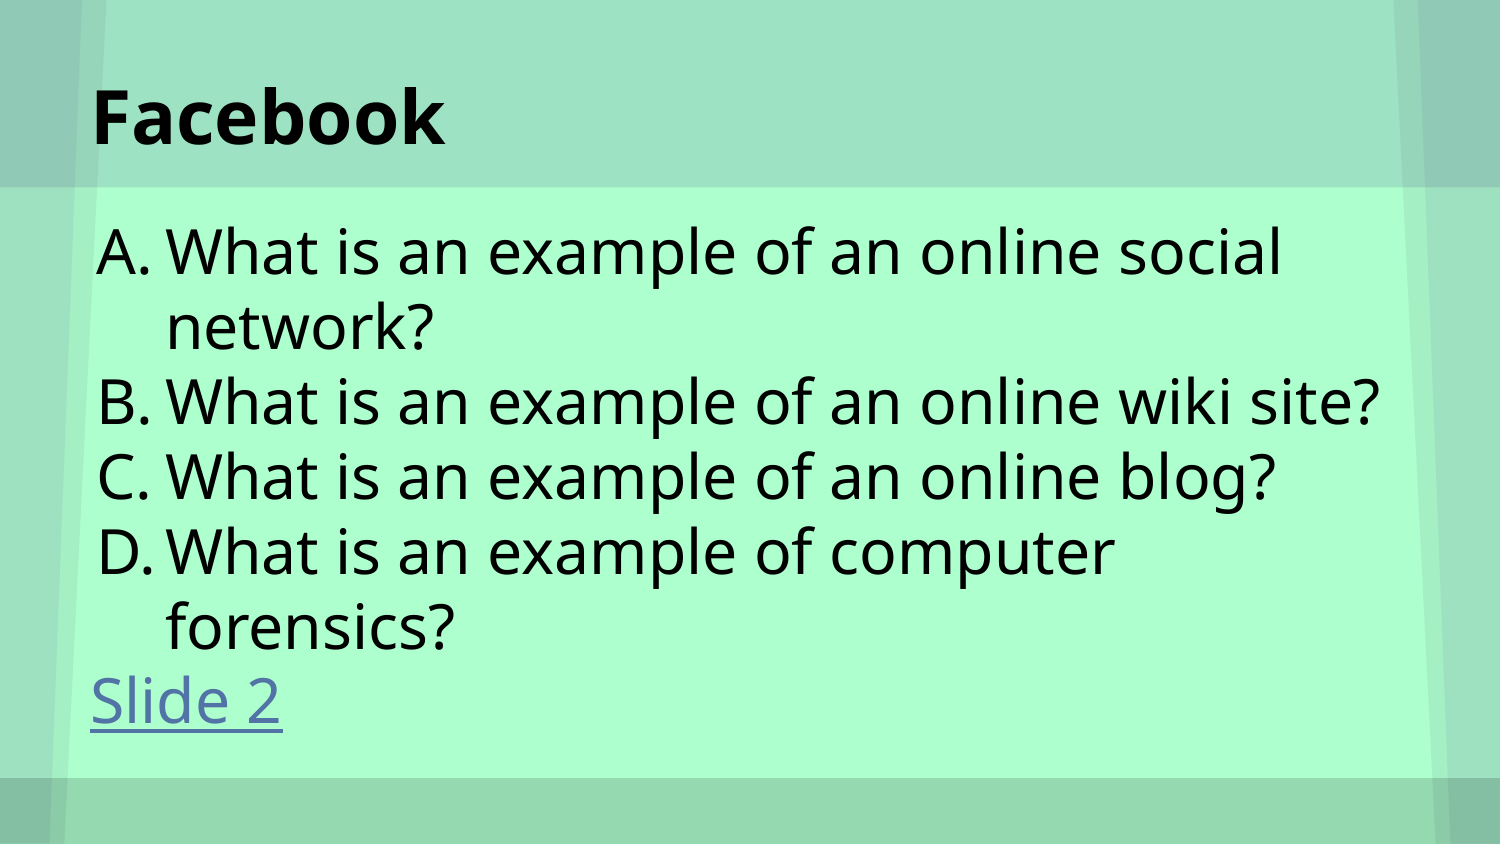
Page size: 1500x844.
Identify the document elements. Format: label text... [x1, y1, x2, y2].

title Facebook [75, 33, 1425, 175]
list What is an example of an online social network? What is an example of an online wiki site? What is an example of an online blog? What is an example of computer forensics? Slide 2 [75, 196, 1425, 808]
